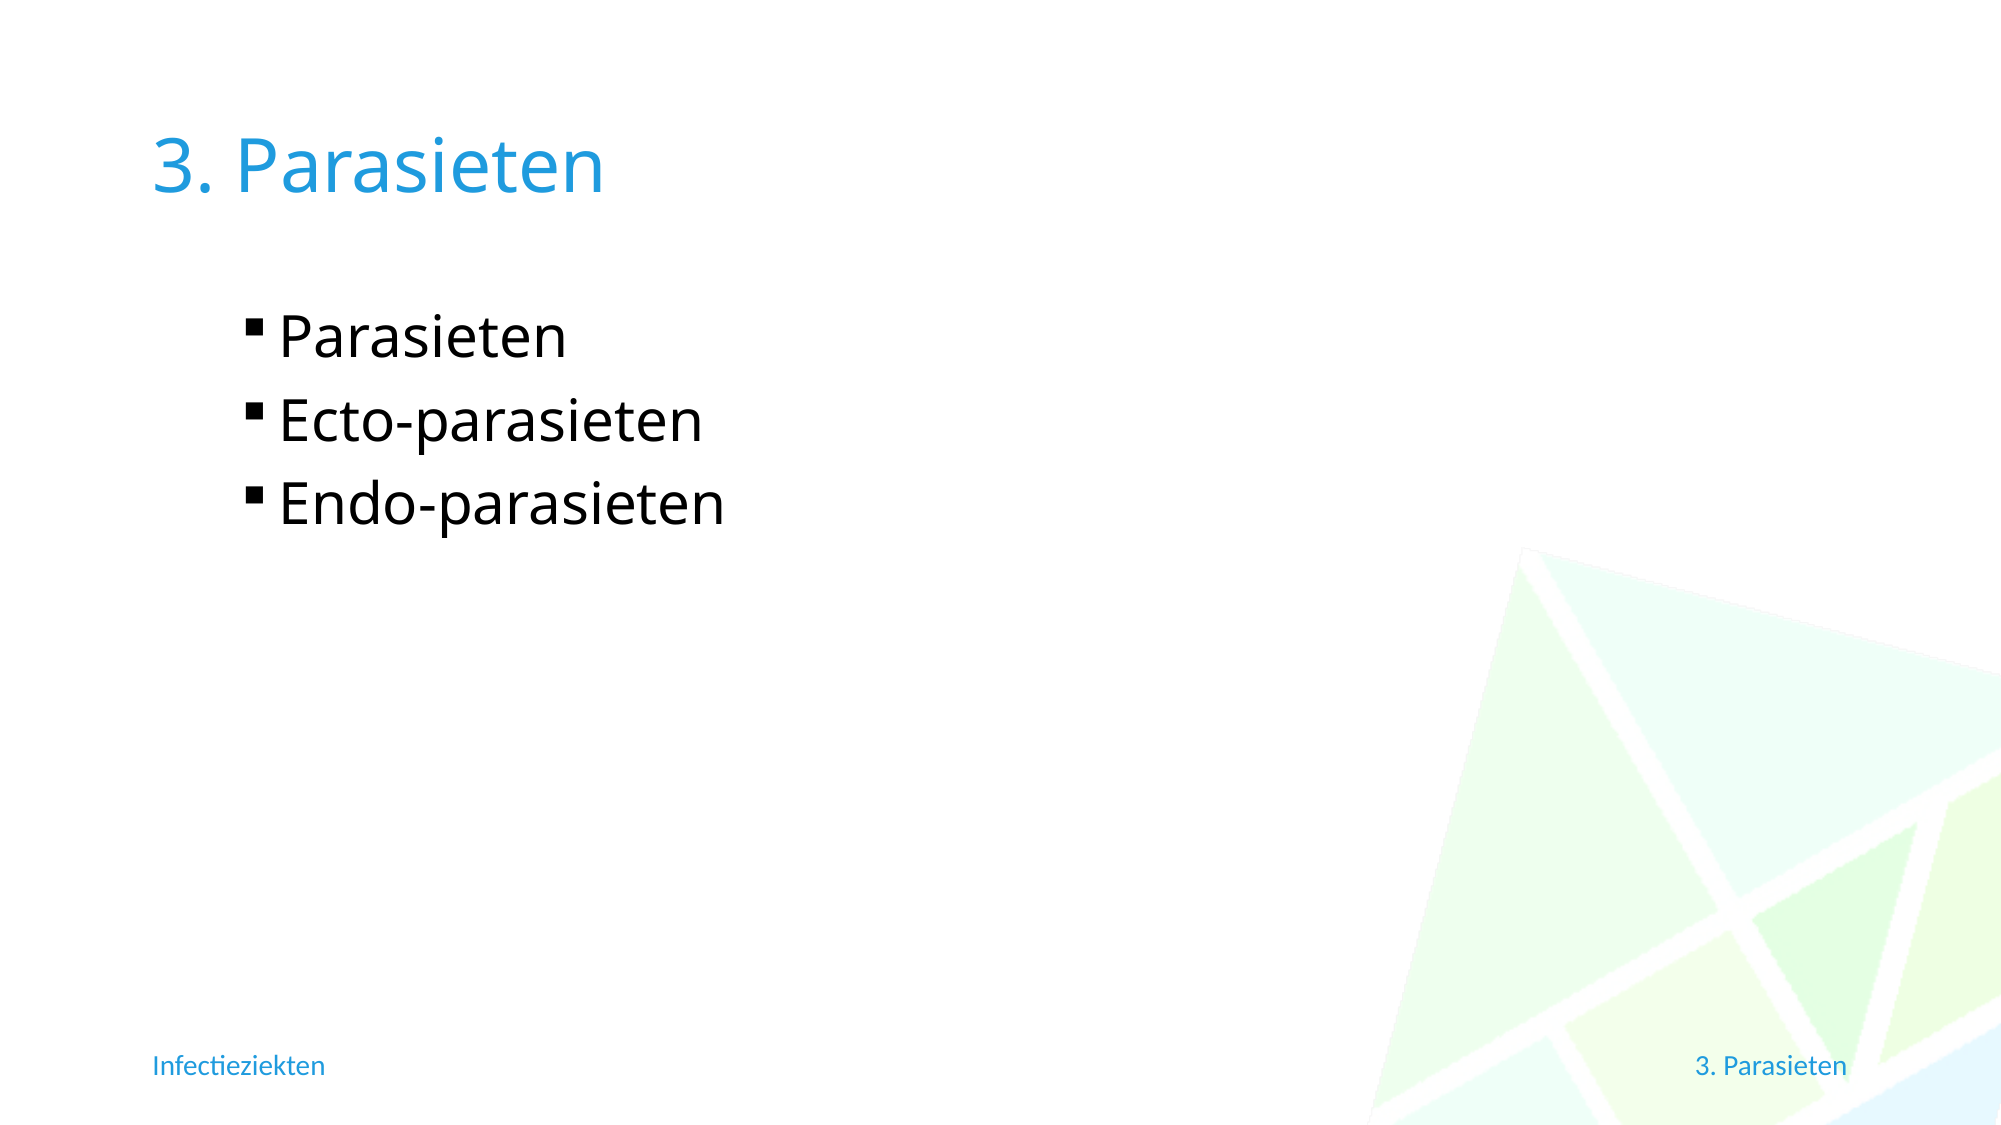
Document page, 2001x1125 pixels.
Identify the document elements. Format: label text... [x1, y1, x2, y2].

list Infectieziekten [137, 1042, 588, 1103]
list 3. Parasieten [1412, 1042, 1863, 1103]
title 3. Parasieten [137, 59, 1863, 278]
list Parasieten Ecto-parasieten Endo-parasieten [226, 299, 1863, 1014]
